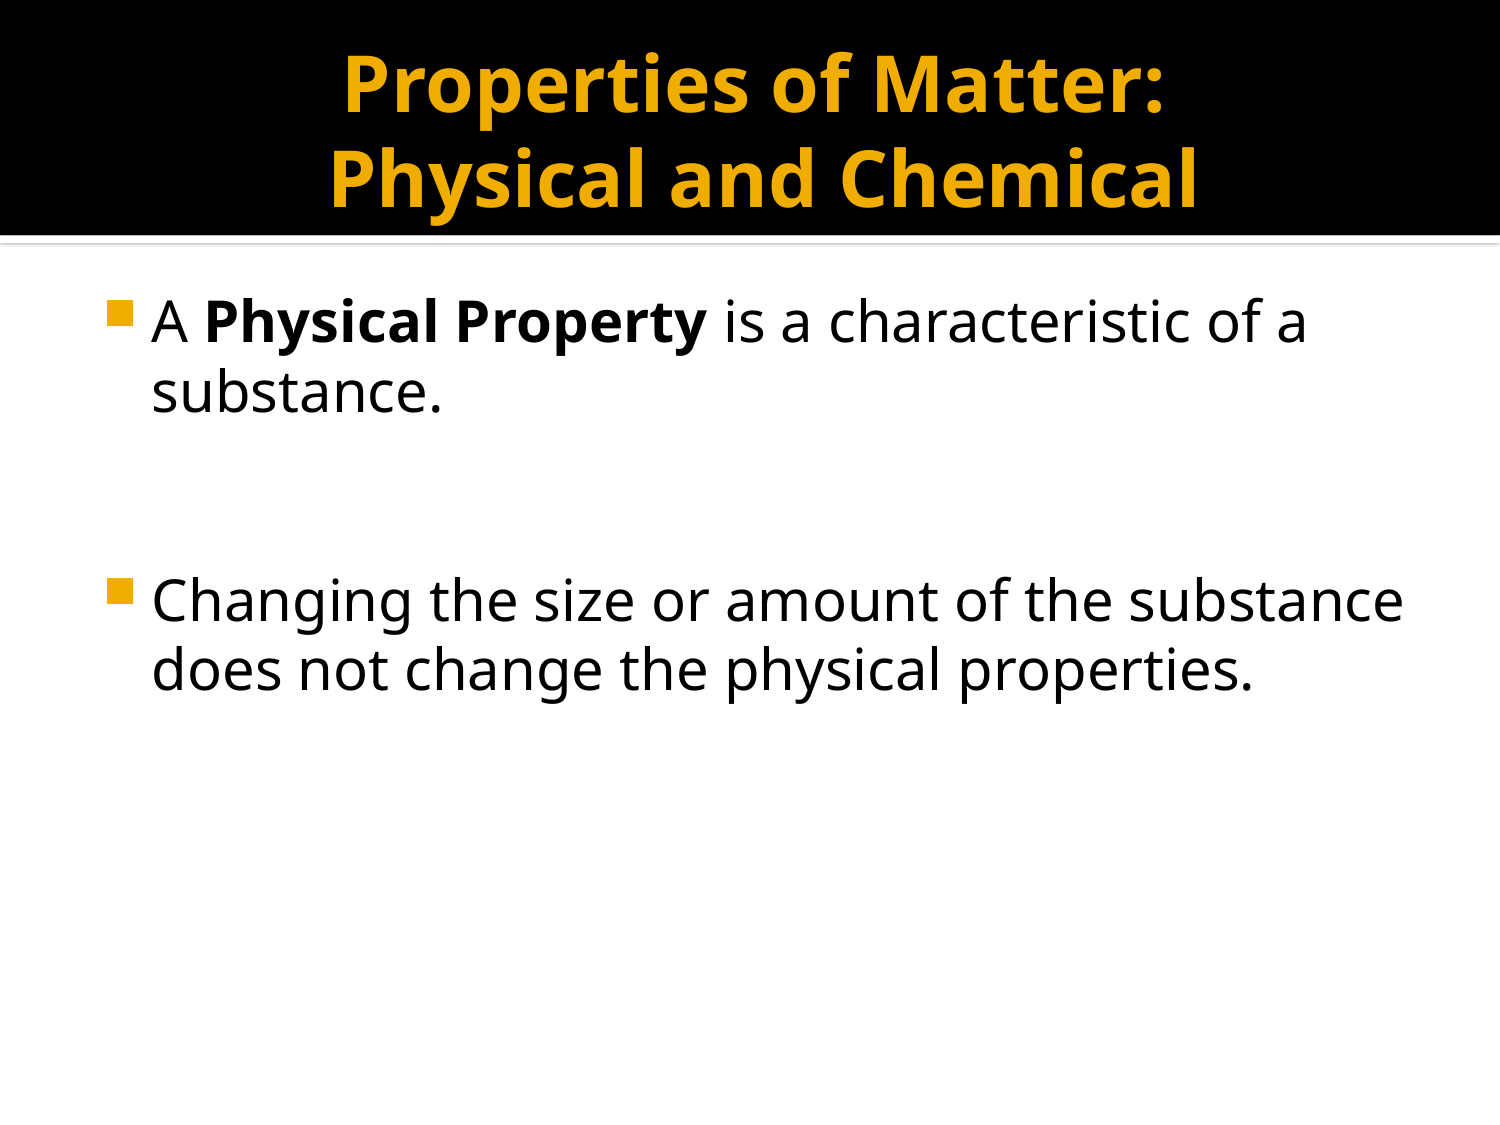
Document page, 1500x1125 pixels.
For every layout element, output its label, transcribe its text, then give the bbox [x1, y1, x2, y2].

list A Physical Property is a characteristic of a substance. Changing the size or amount of the substance does not change the physical properties. [75, 269, 1425, 1050]
title Properties of Matter: Physical and Chemical [75, 25, 1425, 231]
